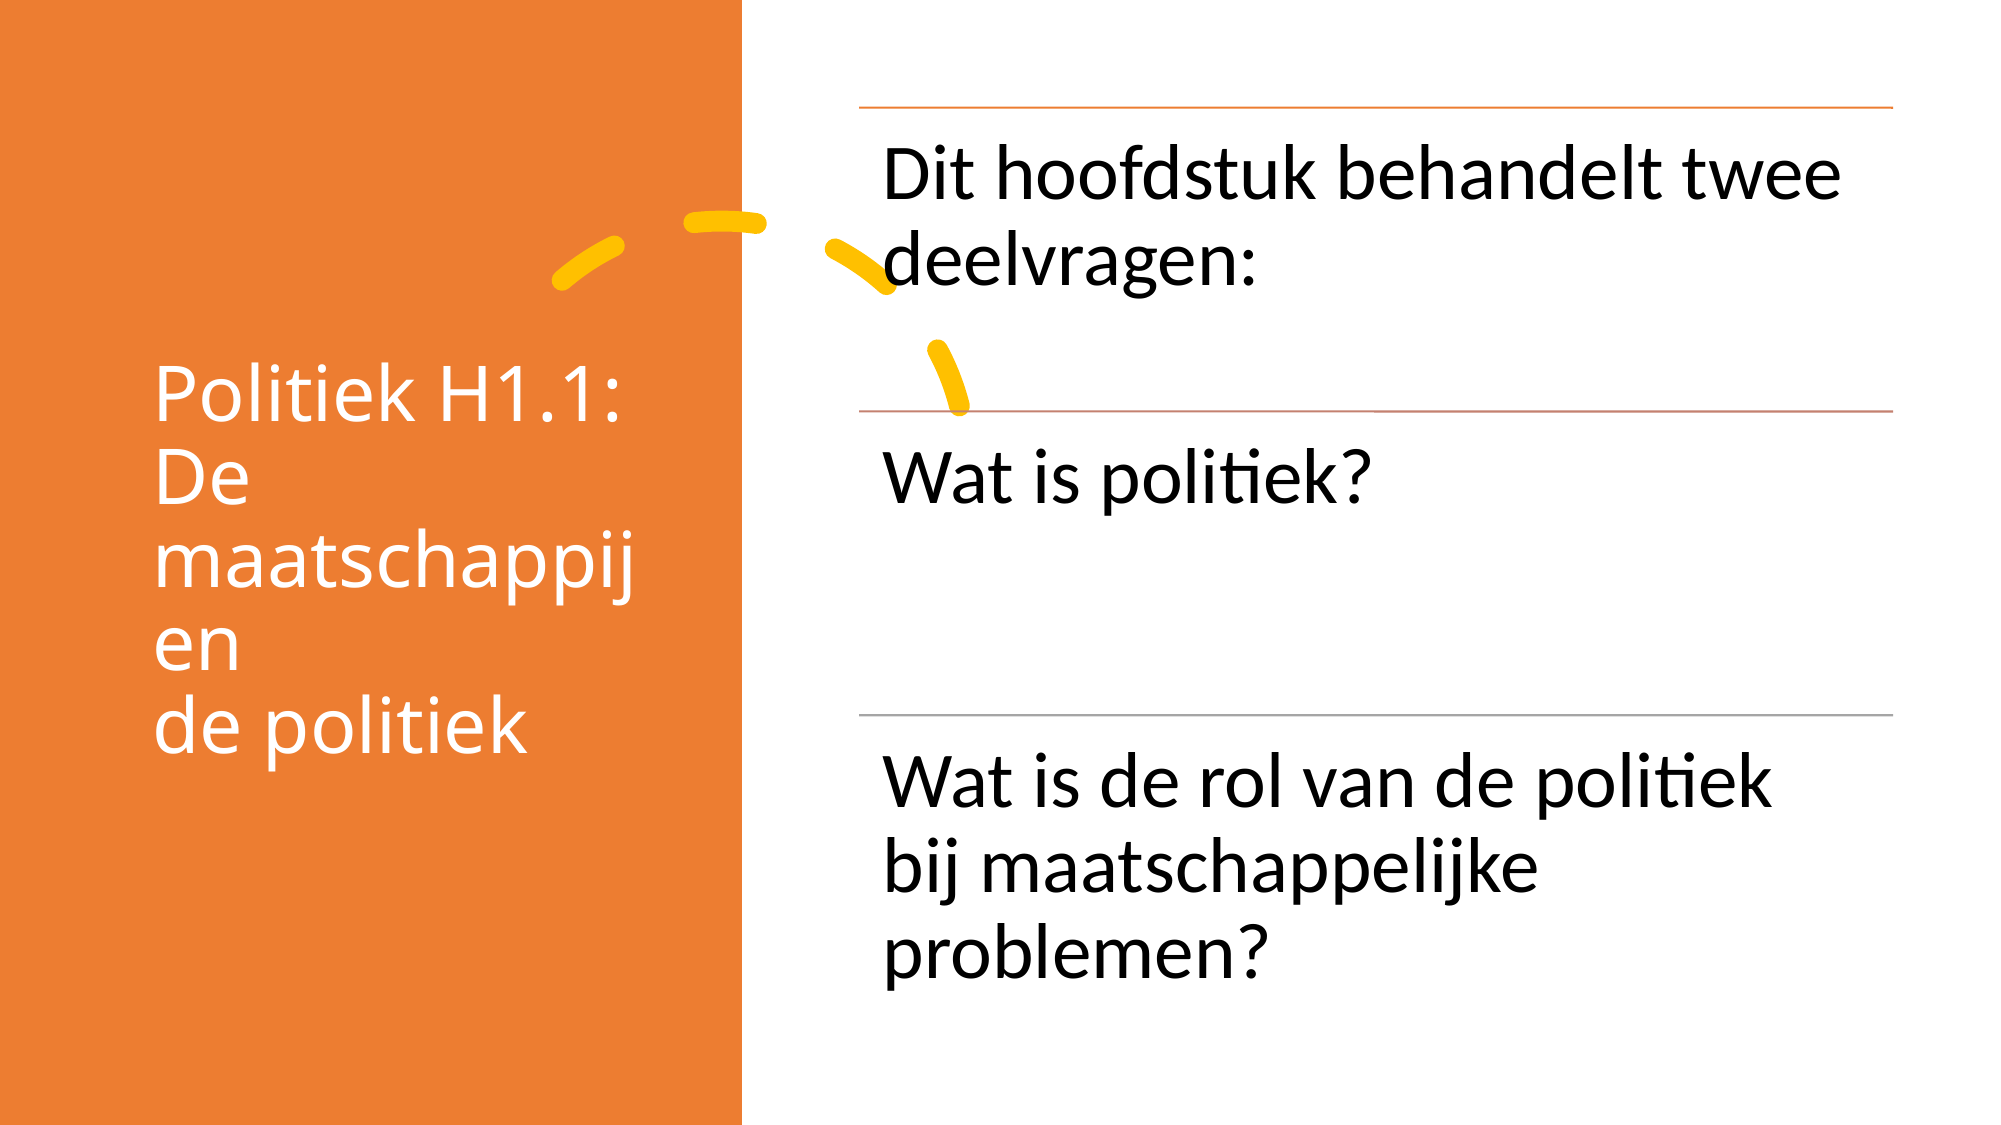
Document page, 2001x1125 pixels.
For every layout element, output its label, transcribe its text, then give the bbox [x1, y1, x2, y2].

text_box [743, 0, 2000, 1125]
text_box [678, 220, 858, 467]
title Politiek H1.1: De maatschappij en de politiek [137, 105, 678, 1020]
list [858, 107, 1894, 1020]
text_box [0, 0, 743, 1125]
